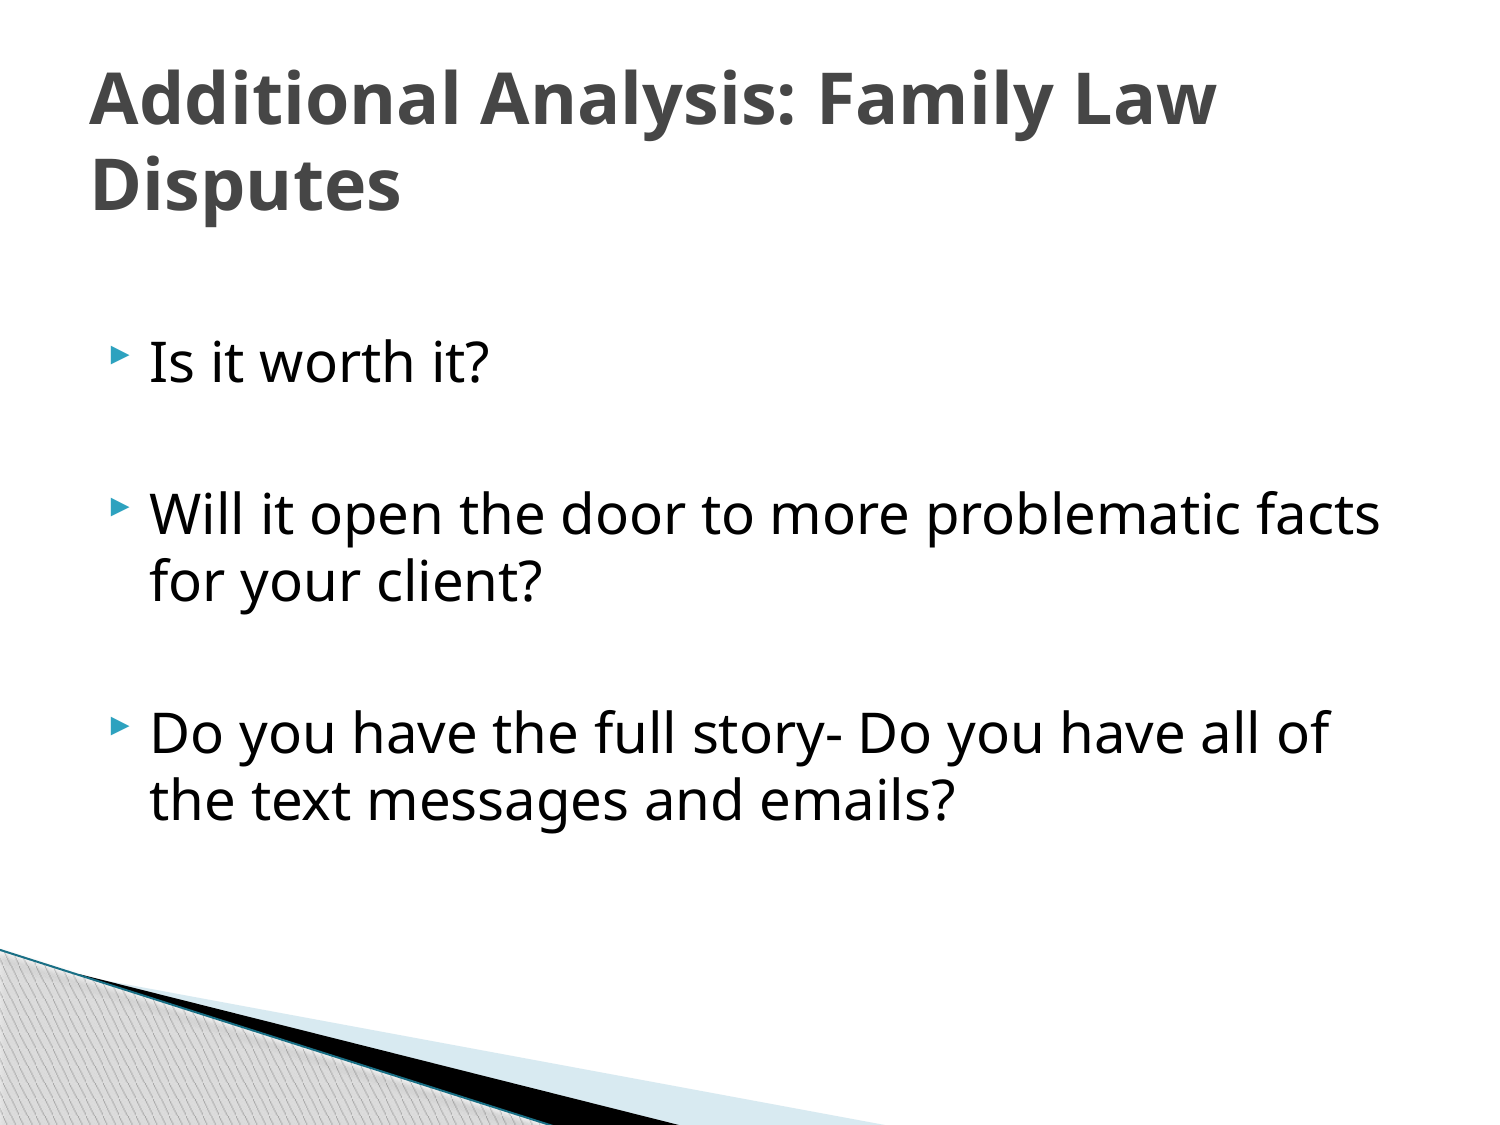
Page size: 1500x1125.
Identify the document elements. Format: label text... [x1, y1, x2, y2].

list Is it worth it? Will it open the door to more problematic facts for your client? Do you have the full story- Do you have all of the text messages and emails? [75, 243, 1425, 986]
title Additional Analysis: Family Law Disputes [75, 45, 1425, 233]
